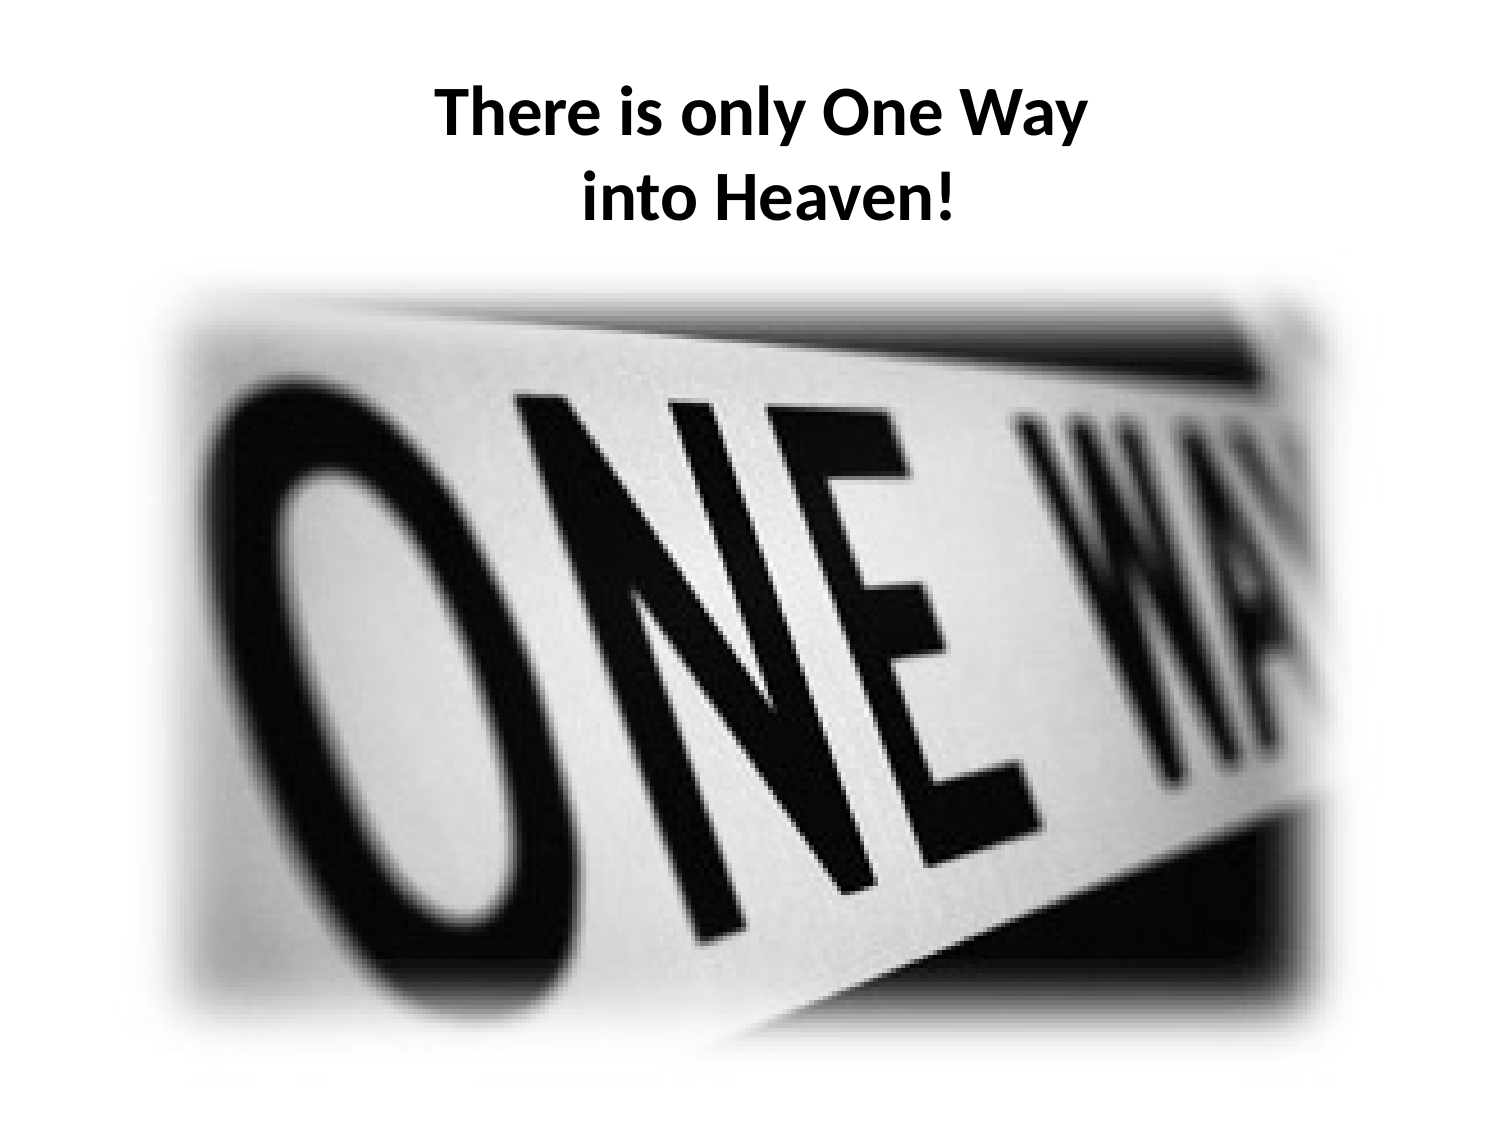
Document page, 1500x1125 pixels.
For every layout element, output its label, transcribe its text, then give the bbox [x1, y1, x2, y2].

title There is only One Way into Heaven! [57, 56, 1483, 244]
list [111, 247, 1380, 1083]
